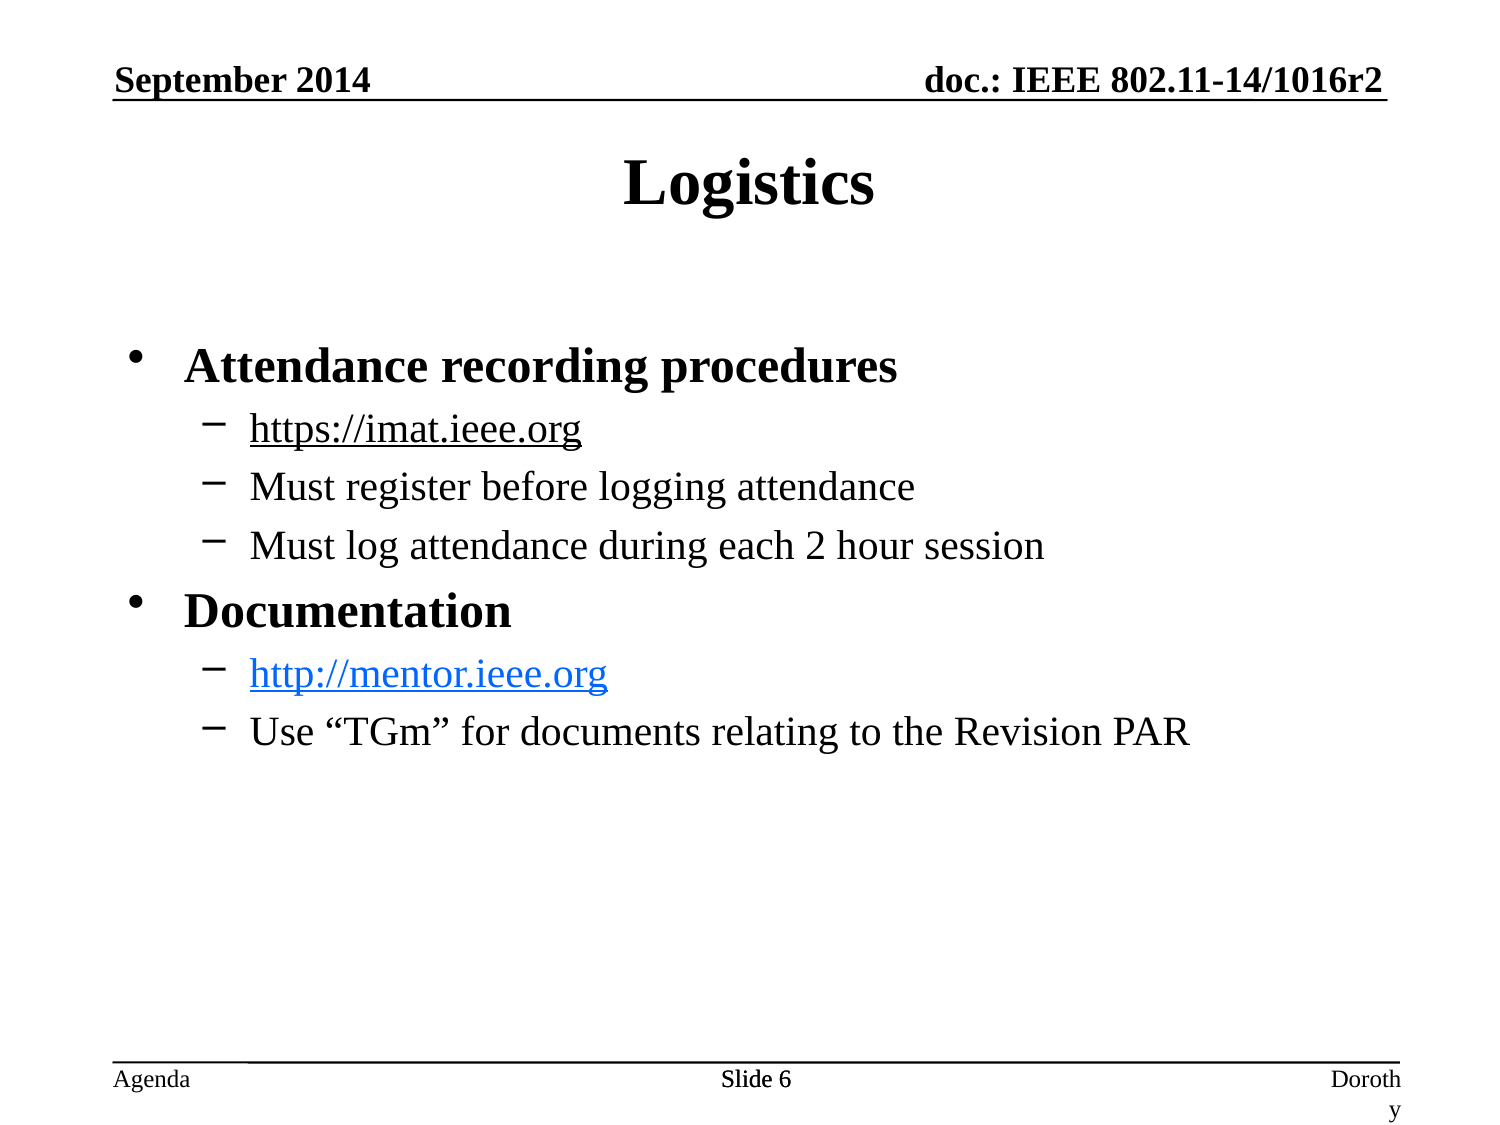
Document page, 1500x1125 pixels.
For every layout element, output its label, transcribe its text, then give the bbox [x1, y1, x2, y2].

footer Dorothy Stanley, Aruba Networks [1325, 1062, 1402, 1093]
text_box Slide 6 [675, 1062, 838, 1093]
title Logistics [112, 112, 1388, 288]
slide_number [114, 54, 425, 100]
list Attendance recording procedures https://imat.ieee.org Must register before logging attendance Must log attendance during each 2 hour session Documentation http://mentor.ieee.org Use “TGm” for documents relating to the Revision PAR [112, 324, 1388, 1000]
